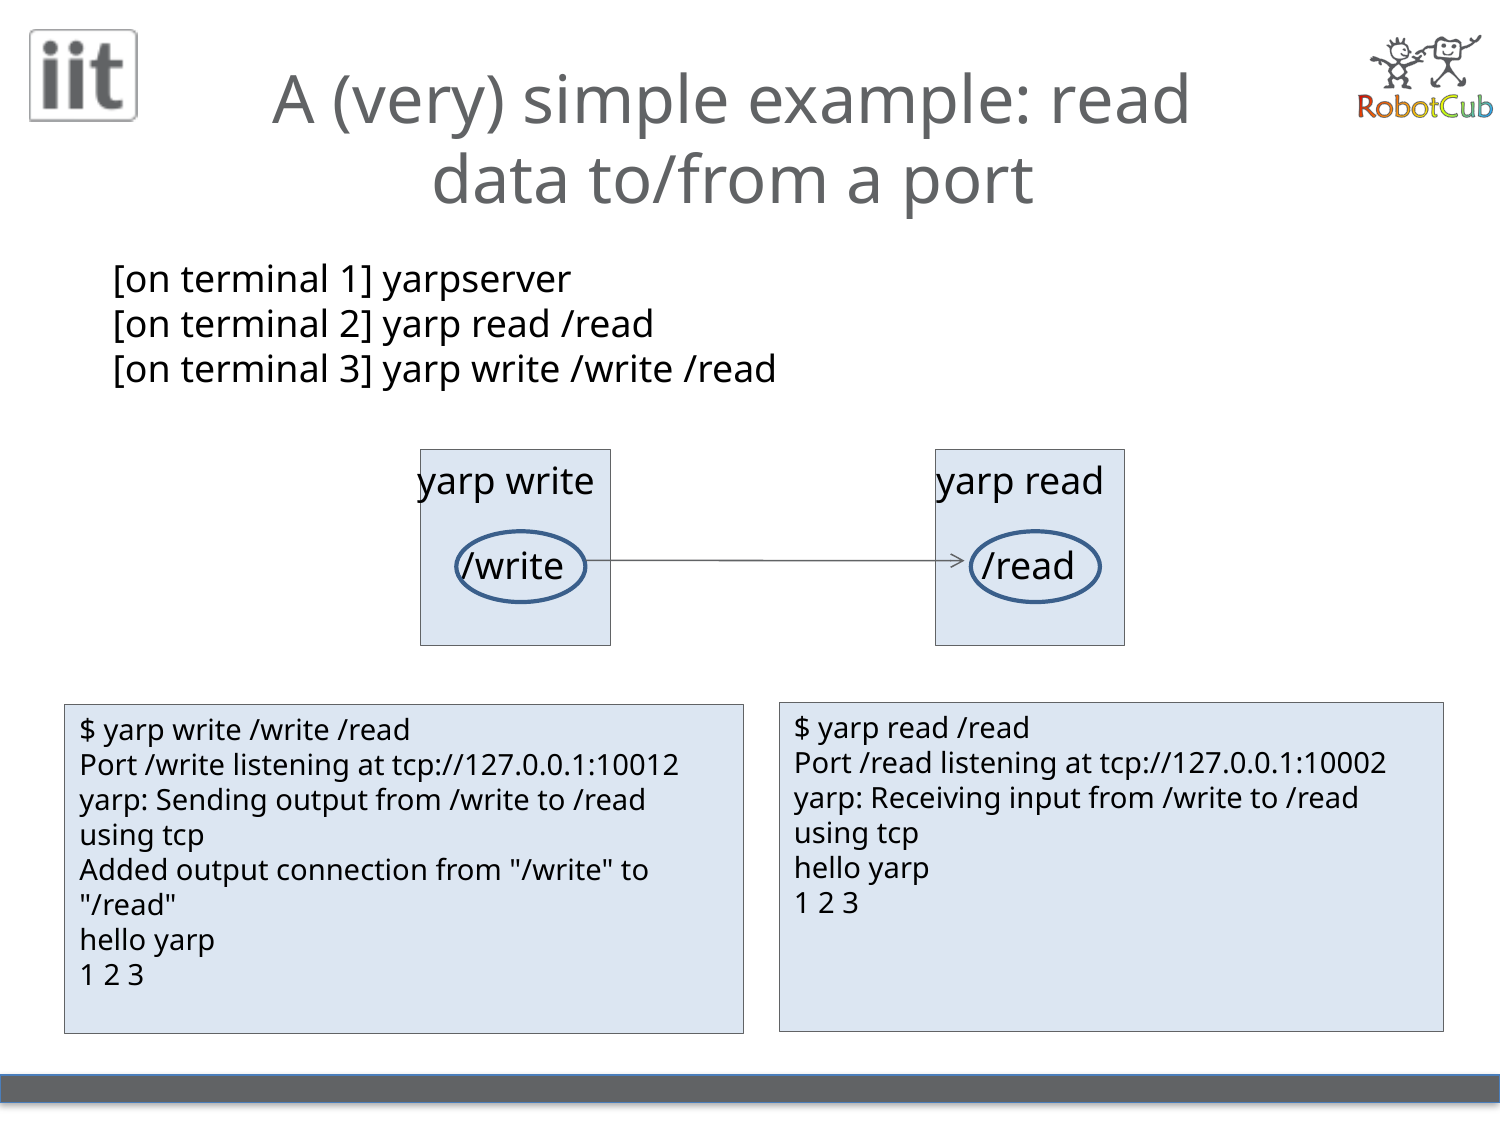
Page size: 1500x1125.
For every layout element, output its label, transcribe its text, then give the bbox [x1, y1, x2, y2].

text_box $ yarp read /read Port /read listening at tcp://127.0.0.1:10002 yarp: Receiving input from /write to /read using tcp hello yarp 1 2 3 [779, 702, 1444, 1032]
text_box $ yarp write /write /read Port /write listening at tcp://127.0.0.1:10012 yarp: Sending output from /write to /read using tcp Added output connection from "/write" to "/read" hello yarp 1 2 3 [64, 704, 744, 1034]
text_box [454, 529, 588, 605]
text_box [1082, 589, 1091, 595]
text_box [420, 449, 611, 646]
text_box /read [1074, 535, 1091, 545]
text_box /write [446, 535, 482, 595]
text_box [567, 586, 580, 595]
text_box [968, 529, 1103, 605]
picture [1356, 29, 1494, 122]
title A (very) simple example: read data to/from a port [212, 42, 1254, 231]
text_box yarp write [402, 449, 610, 510]
text_box /read [966, 535, 996, 595]
text_box [on terminal 1] yarpserver [on terminal 2] yarp read /read [on terminal 3] yarp write /write /read [97, 247, 848, 397]
picture [29, 29, 138, 122]
text_box /write [560, 535, 580, 548]
text_box yarp read [921, 449, 1120, 510]
text_box [935, 449, 1125, 646]
